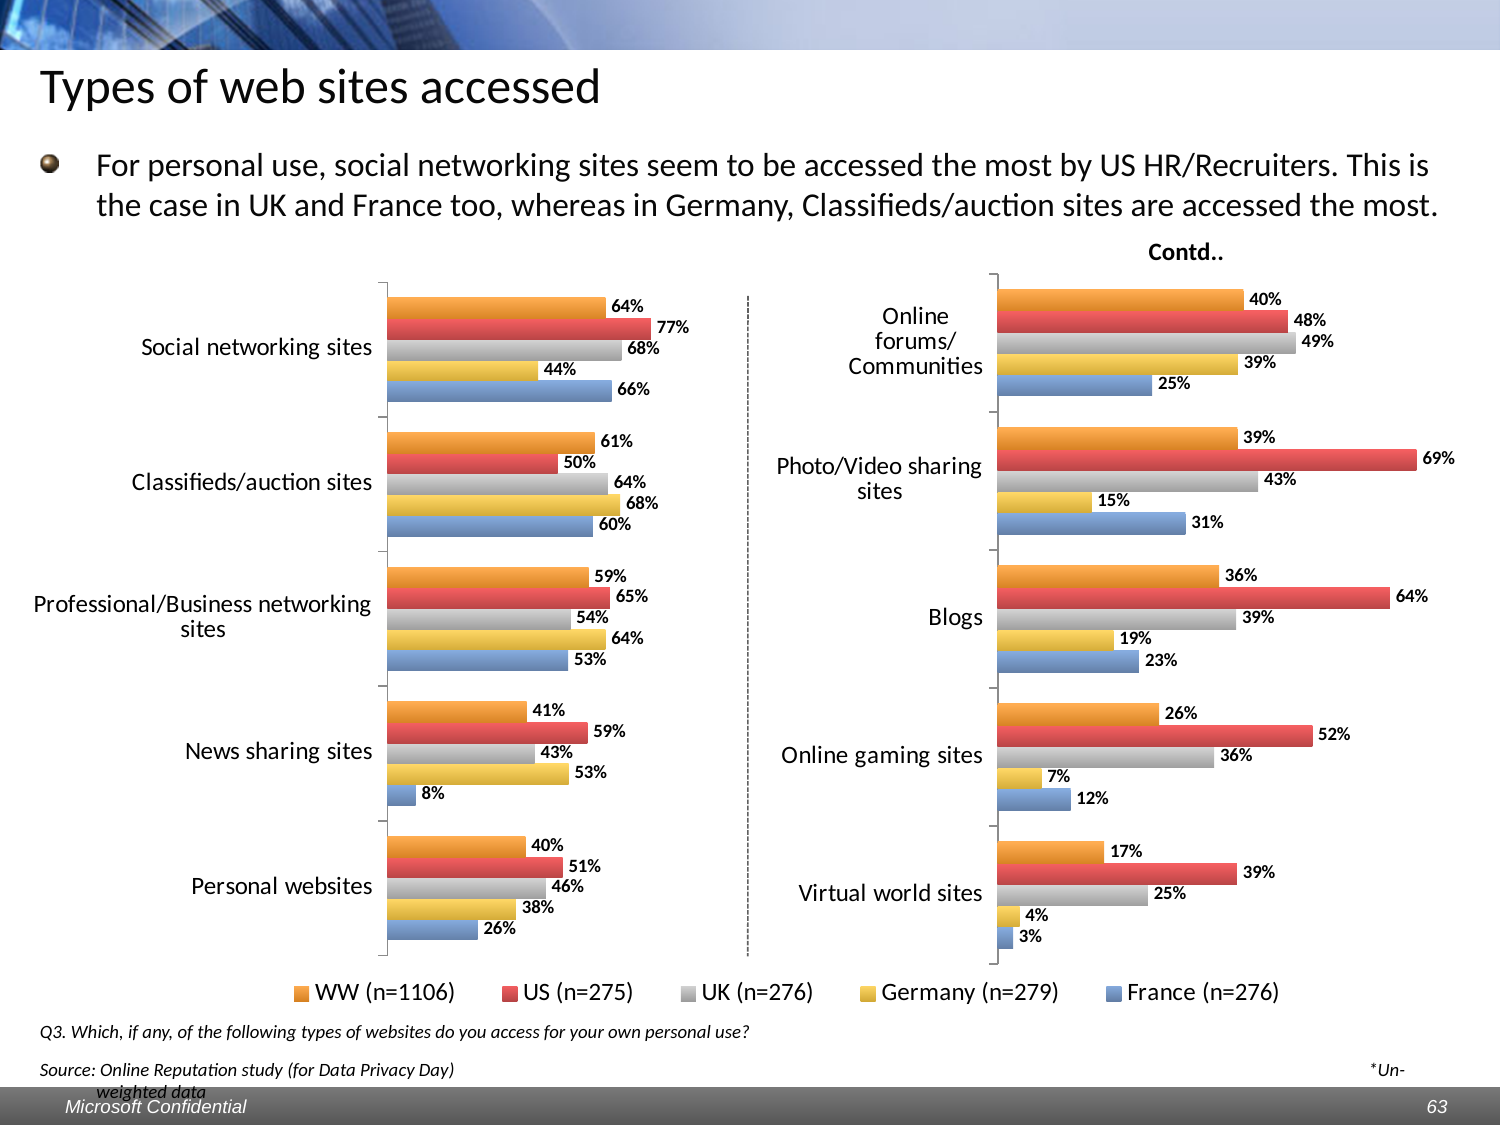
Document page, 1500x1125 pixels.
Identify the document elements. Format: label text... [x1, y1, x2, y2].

title Types of web sites accessed [24, 52, 1475, 115]
list For personal use, social networking sites seem to be accessed the most by US HR/Recruiters. This is the case in UK and France too, whereas in Germany, Classifieds/auction sites are accessed the most. [24, 135, 1475, 330]
picture [0, 0, 1500, 51]
text_box Contd.. [1133, 228, 1240, 258]
picture [39, 153, 59, 173]
list Q3. Which, if any, of the following types of websites do you access for your own personal use? [24, 1012, 1475, 1050]
chart [0, 259, 1500, 1020]
list Source: Online Reputation study (for Data Privacy Day) *Un-weighted data [24, 1050, 1475, 1088]
